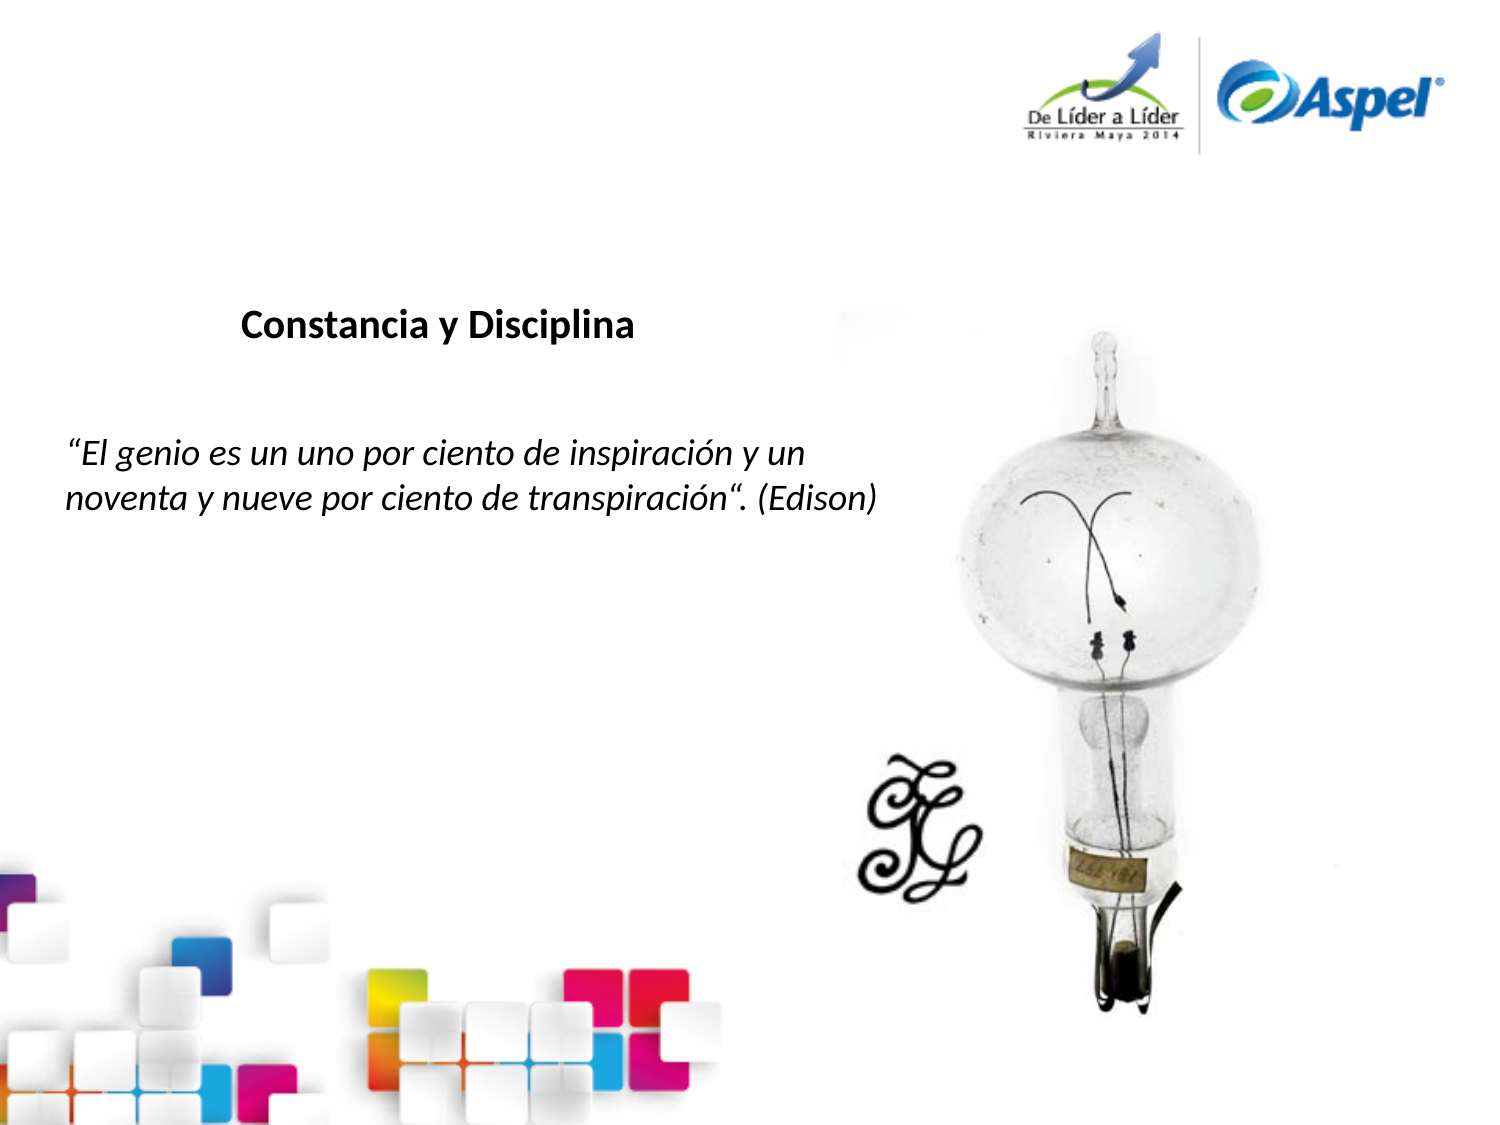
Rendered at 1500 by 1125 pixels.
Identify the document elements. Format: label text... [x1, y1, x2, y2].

text_box “El genio es un uno por ciento de inspiración y un noventa y nueve por ciento de transpiración“. (Edison) [50, 420, 815, 526]
text_box Constancia y Disciplina [135, 289, 750, 355]
picture [0, 0, 1500, 1125]
